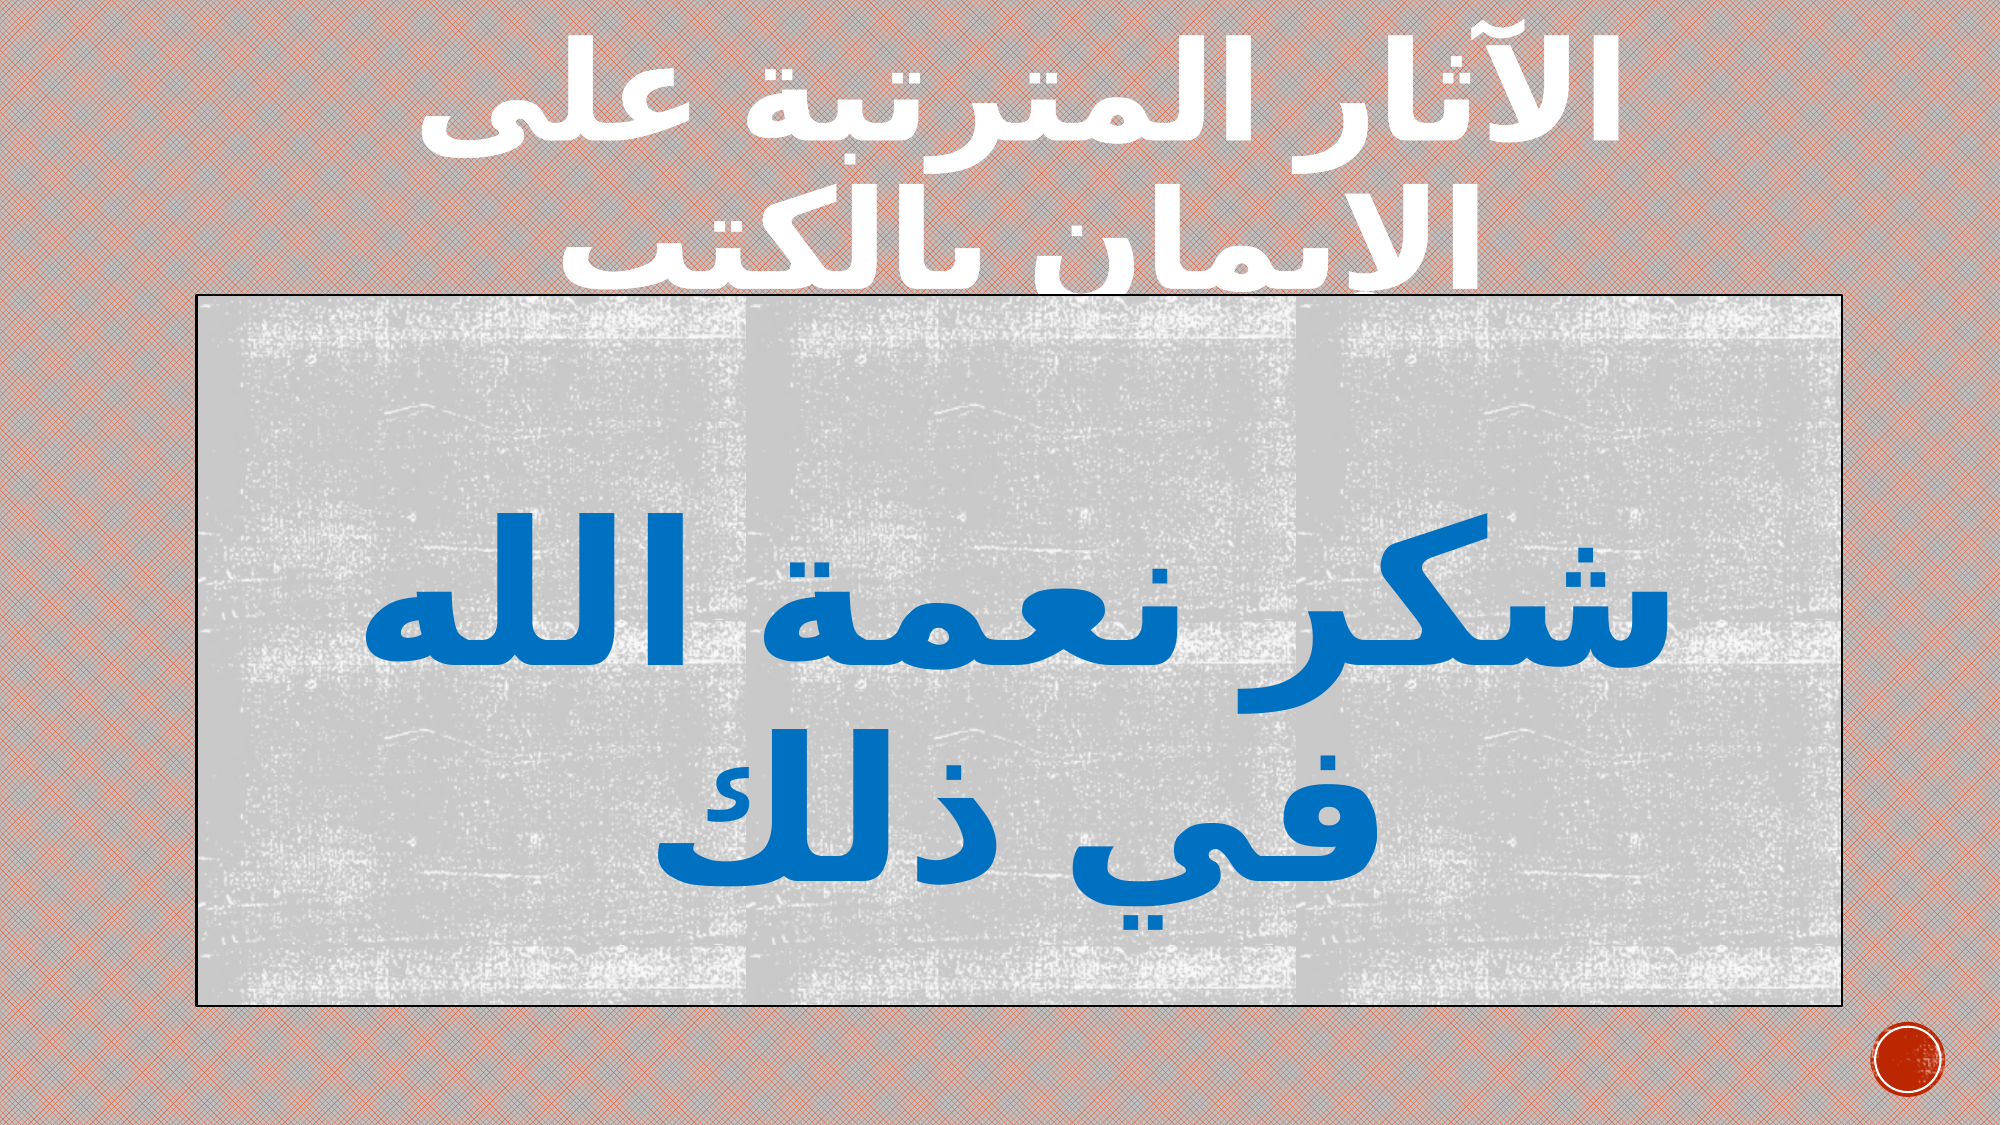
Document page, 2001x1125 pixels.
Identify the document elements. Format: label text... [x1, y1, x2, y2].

list شكر نعمة الله في ذلك [195, 294, 1843, 1007]
title الآثار المترتبة على الإيمان بالكتب [232, 44, 1813, 294]
